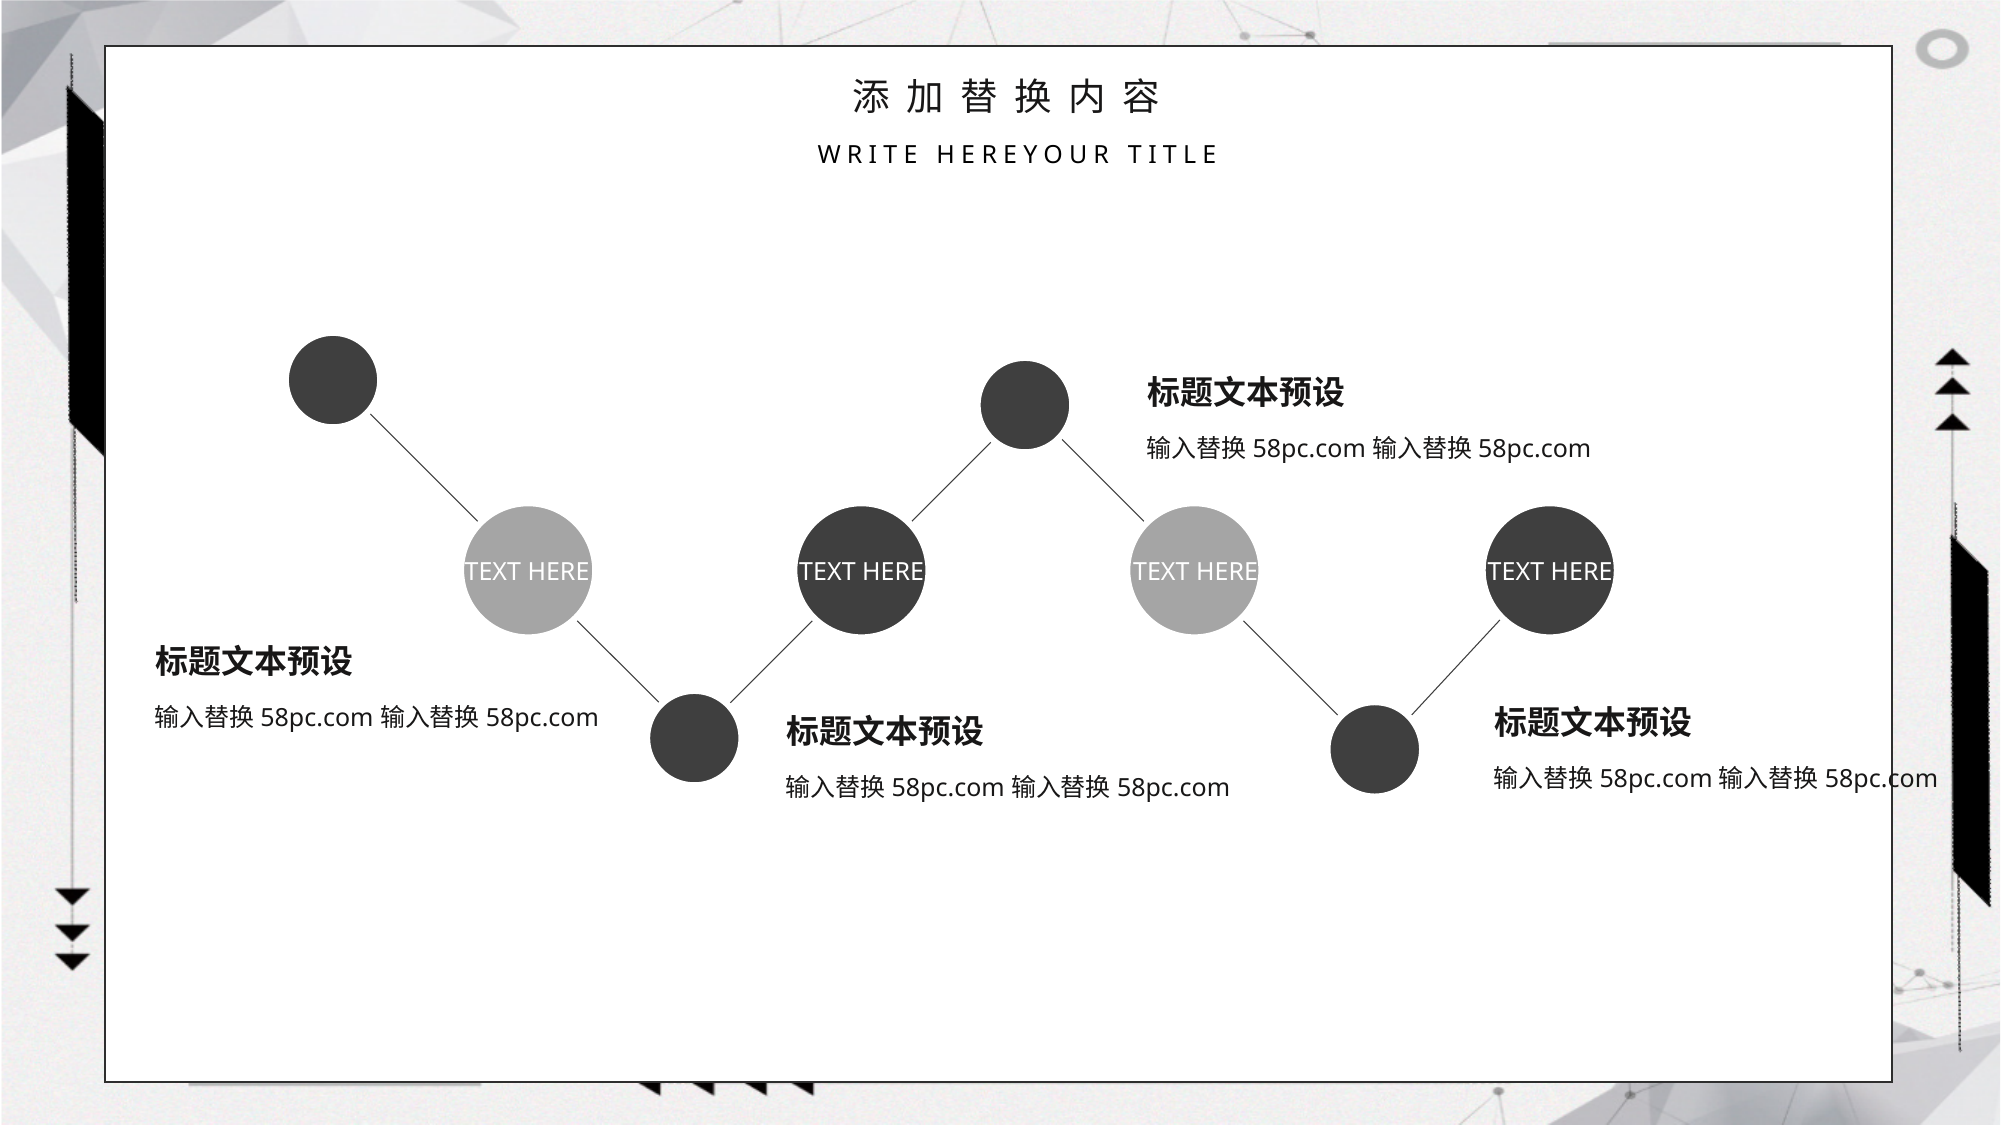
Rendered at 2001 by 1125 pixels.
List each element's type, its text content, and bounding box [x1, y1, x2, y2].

text_box [285, 332, 381, 428]
picture [0, 0, 2001, 1125]
text_box [1131, 593, 1258, 638]
text_box [1486, 593, 1613, 638]
text_box [1131, 506, 1258, 547]
text_box 输入替换58pc.com输入替换58pc.com [139, 687, 694, 775]
text_box [664, 690, 742, 786]
text_box 输入替换58pc.com输入替换58pc.com [1131, 419, 1686, 506]
text_box TEXT HERE [1472, 547, 1628, 593]
text_box 标题文本预设 [1479, 694, 1820, 749]
text_box 标题文本预设 [772, 703, 1113, 758]
text_box 标题文本预设 [140, 633, 481, 688]
text_box [1327, 702, 1423, 797]
text_box [798, 503, 925, 547]
text_box [464, 593, 592, 638]
text_box 输入替换58pc.com输入替换58pc.com [1478, 748, 2000, 836]
text_box [1486, 506, 1613, 547]
text_box 标题文本预设 [1133, 364, 1473, 419]
text_box [977, 357, 1073, 453]
text_box TEXT HERE [784, 547, 940, 593]
text_box TEXT HERE [1118, 547, 1274, 593]
text_box [465, 503, 592, 547]
text_box TEXT HERE [449, 547, 605, 593]
text_box [798, 593, 925, 638]
text_box 输入替换58pc.com输入替换58pc.com [770, 758, 1325, 845]
